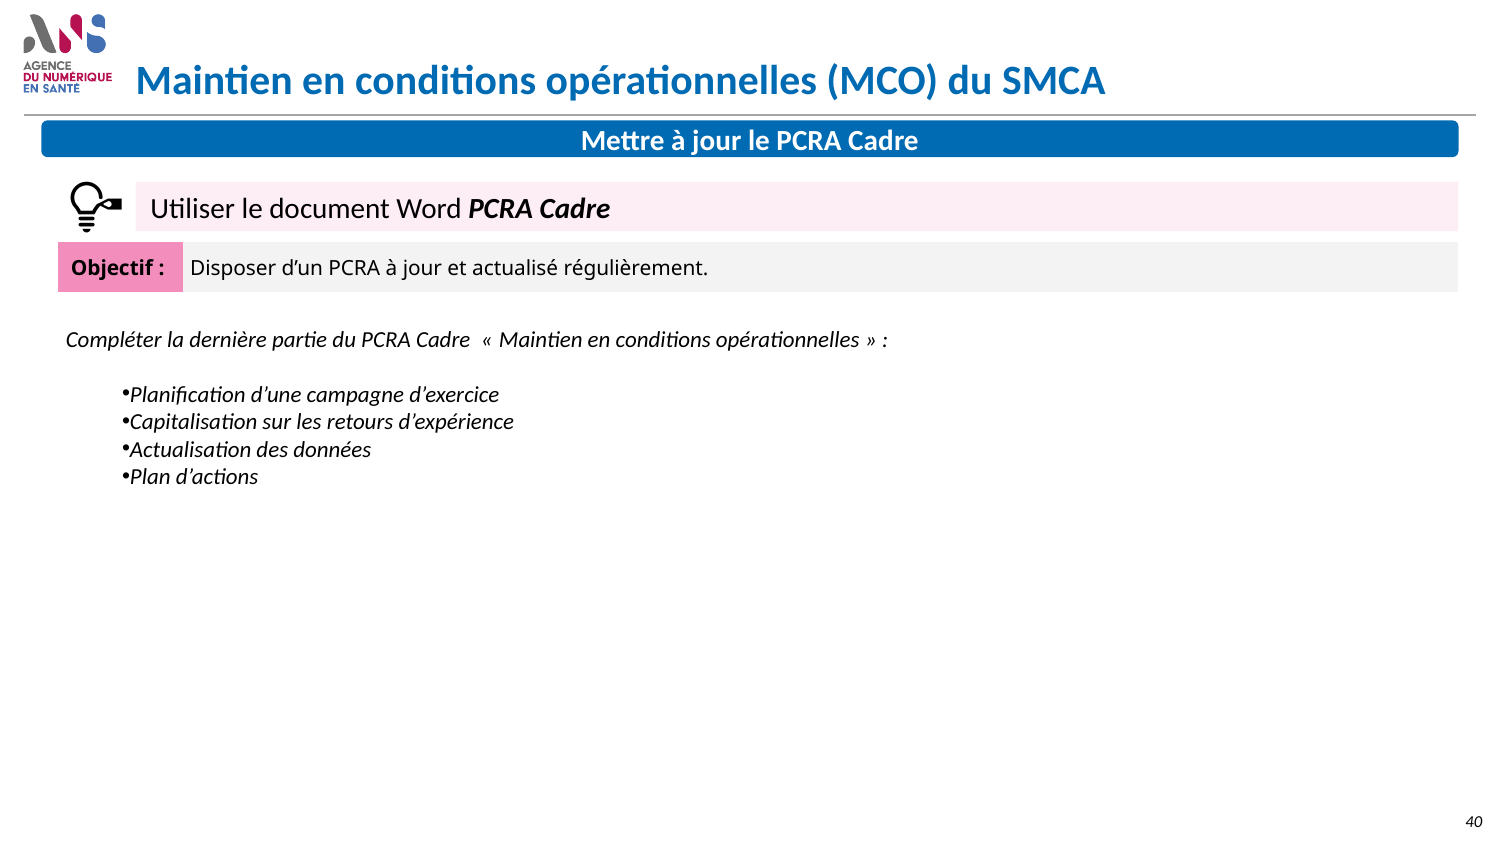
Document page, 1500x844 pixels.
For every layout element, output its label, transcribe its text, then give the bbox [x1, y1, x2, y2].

table_header Objectif : [58, 242, 183, 292]
table_header Disposer d’un PCRA à jour et actualisé régulièrement. [183, 242, 1458, 292]
text_box 40 [1447, 798, 1500, 844]
picture [23, 14, 112, 93]
picture [65, 178, 124, 237]
text_box Mettre à jour le PCRA Cadre [41, 120, 1459, 158]
text_box Utiliser le document Word PCRA Cadre [135, 181, 1459, 232]
text_box Maintien en conditions opérationnelles (MCO) du SMCA [135, 14, 1459, 103]
text_box Compléter la dernière partie du PCRA Cadre « Maintien en conditions opérationnelles » : Planification d’une campagne d’exercice Capitalisation sur les retours d’expérience Actualisation des données Plan d’actions [50, 309, 1488, 552]
